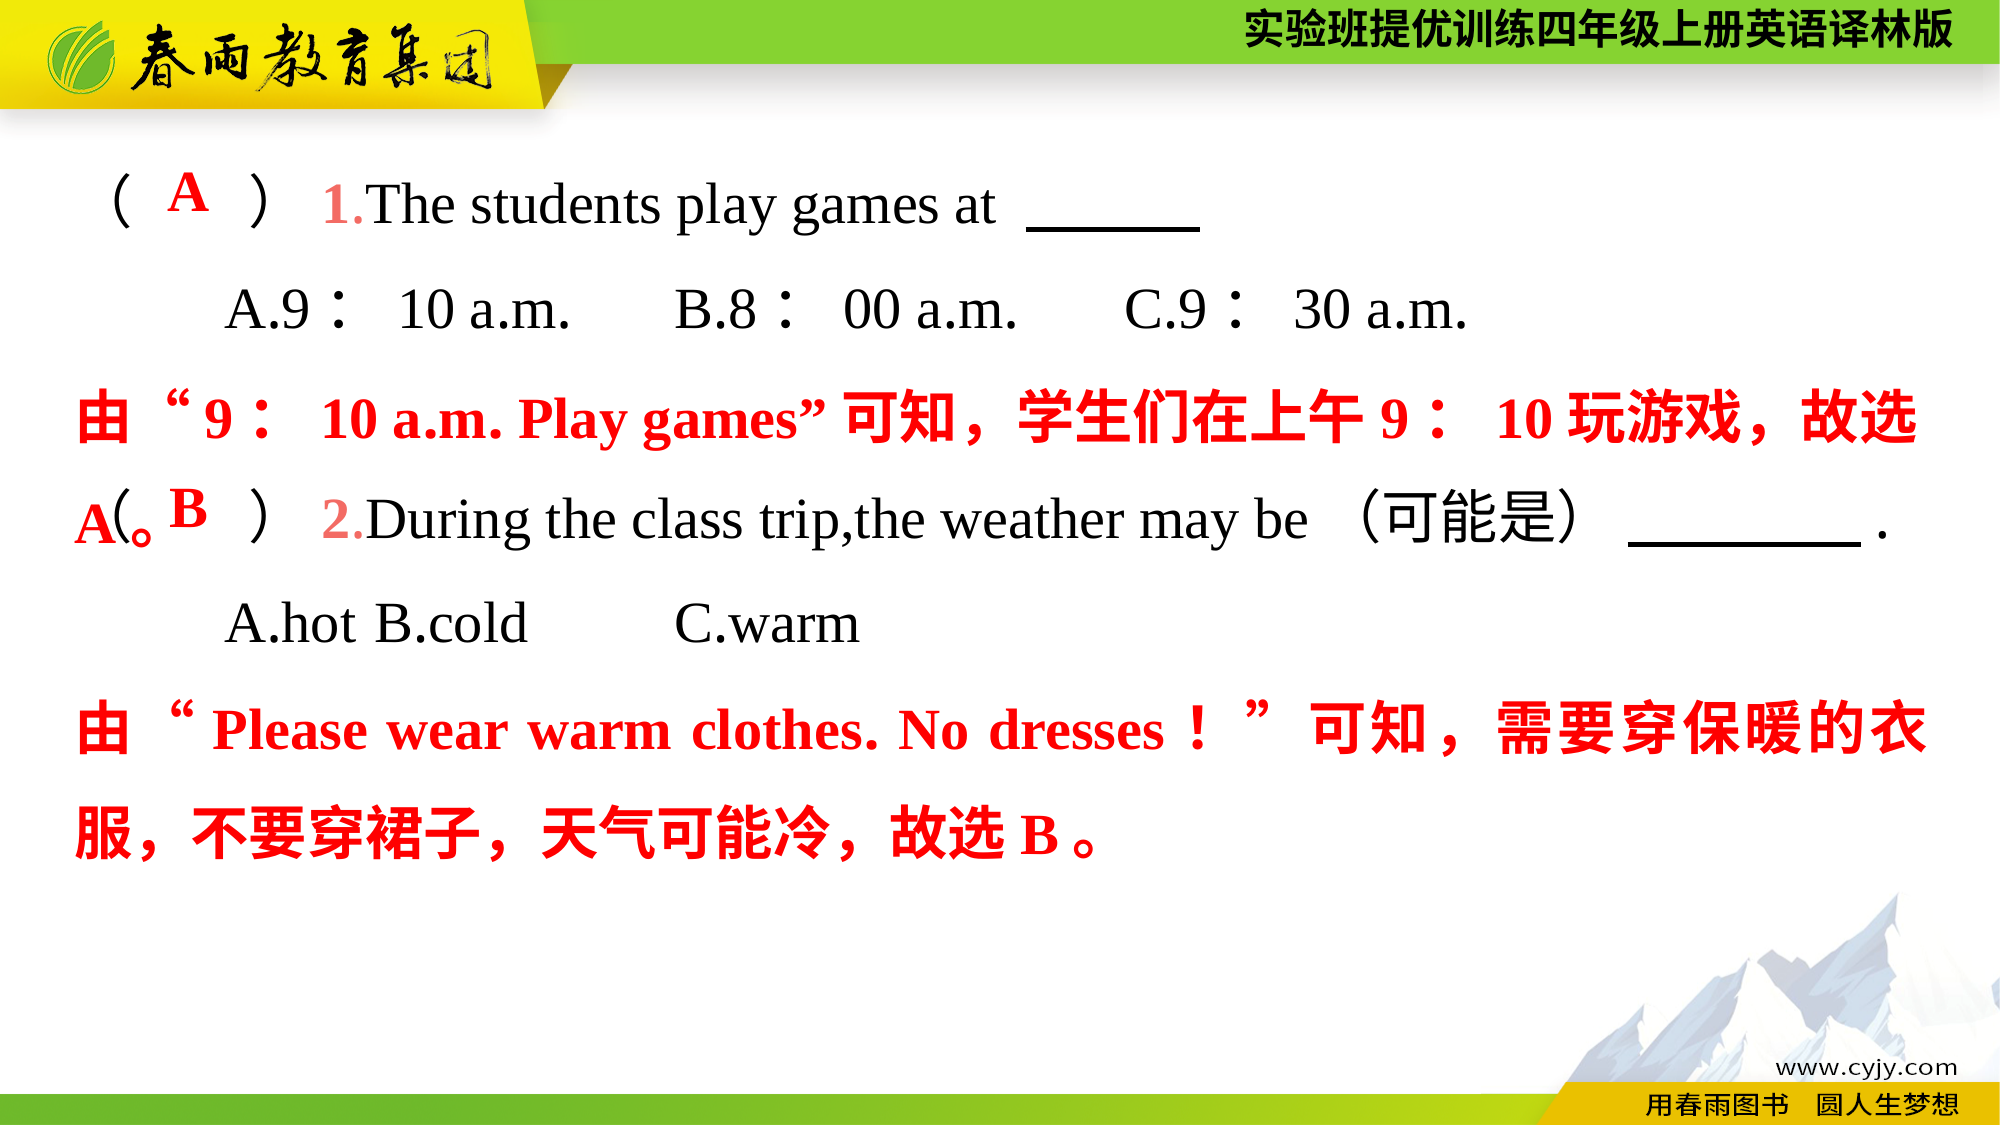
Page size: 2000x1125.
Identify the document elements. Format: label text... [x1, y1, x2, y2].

list （ ）1.The students play games at A.9：10 a.m. B.8：00 a.m. C.9：30 a.m. （ ）2.During the class trip,the weather may be（可能是） . A.hot B.cold C.warm [59, 122, 1944, 338]
text_box 由“Please wear warm clothes. No dresses！”可知，需要穿保暖的衣服，不要穿裙子，天气可能冷，故选B。 [59, 648, 1944, 874]
list （ ）1.The students play games at A.9：10 a.m. B.8：00 a.m. C.9：30 a.m. （ ）2.During the class trip,the weather may be（可能是） . A.hot B.cold C.warm [59, 563, 1944, 648]
picture [0, 0, 2000, 1125]
text_box B [154, 461, 223, 547]
text_box A [152, 146, 225, 231]
text_box 由“9：10 a.m. Play games”可知，学生们在上午9：10玩游戏，故选A。 [59, 338, 1944, 563]
